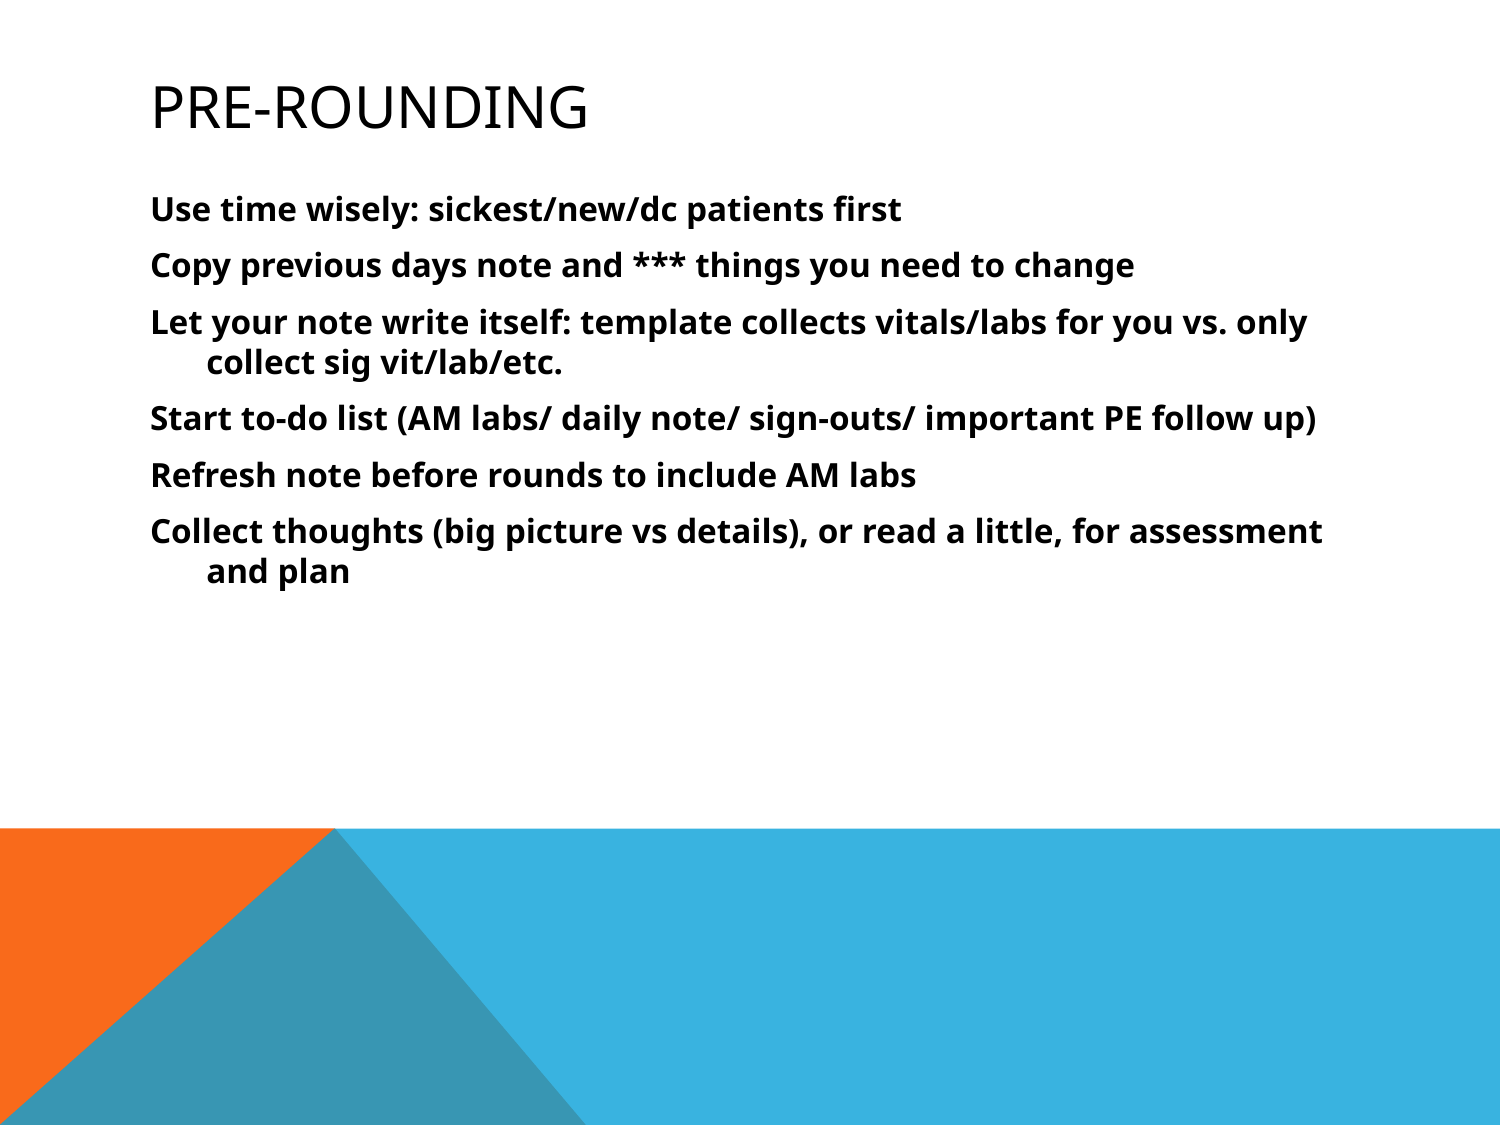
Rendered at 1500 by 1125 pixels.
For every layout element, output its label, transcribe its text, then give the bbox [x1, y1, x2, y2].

list Use time wisely: sickest/new/dc patients first Copy previous days note and *** things you need to change Let your note write itself: template collects vitals/labs for you vs. only collect sig vit/lab/etc. Start to-do list (AM labs/ daily note/ sign-outs/ important PE follow up) Refresh note before rounds to include AM labs Collect thoughts (big picture vs details), or read a little, for assessment and plan [135, 180, 1369, 875]
title Pre-Rounding [135, 60, 1369, 150]
